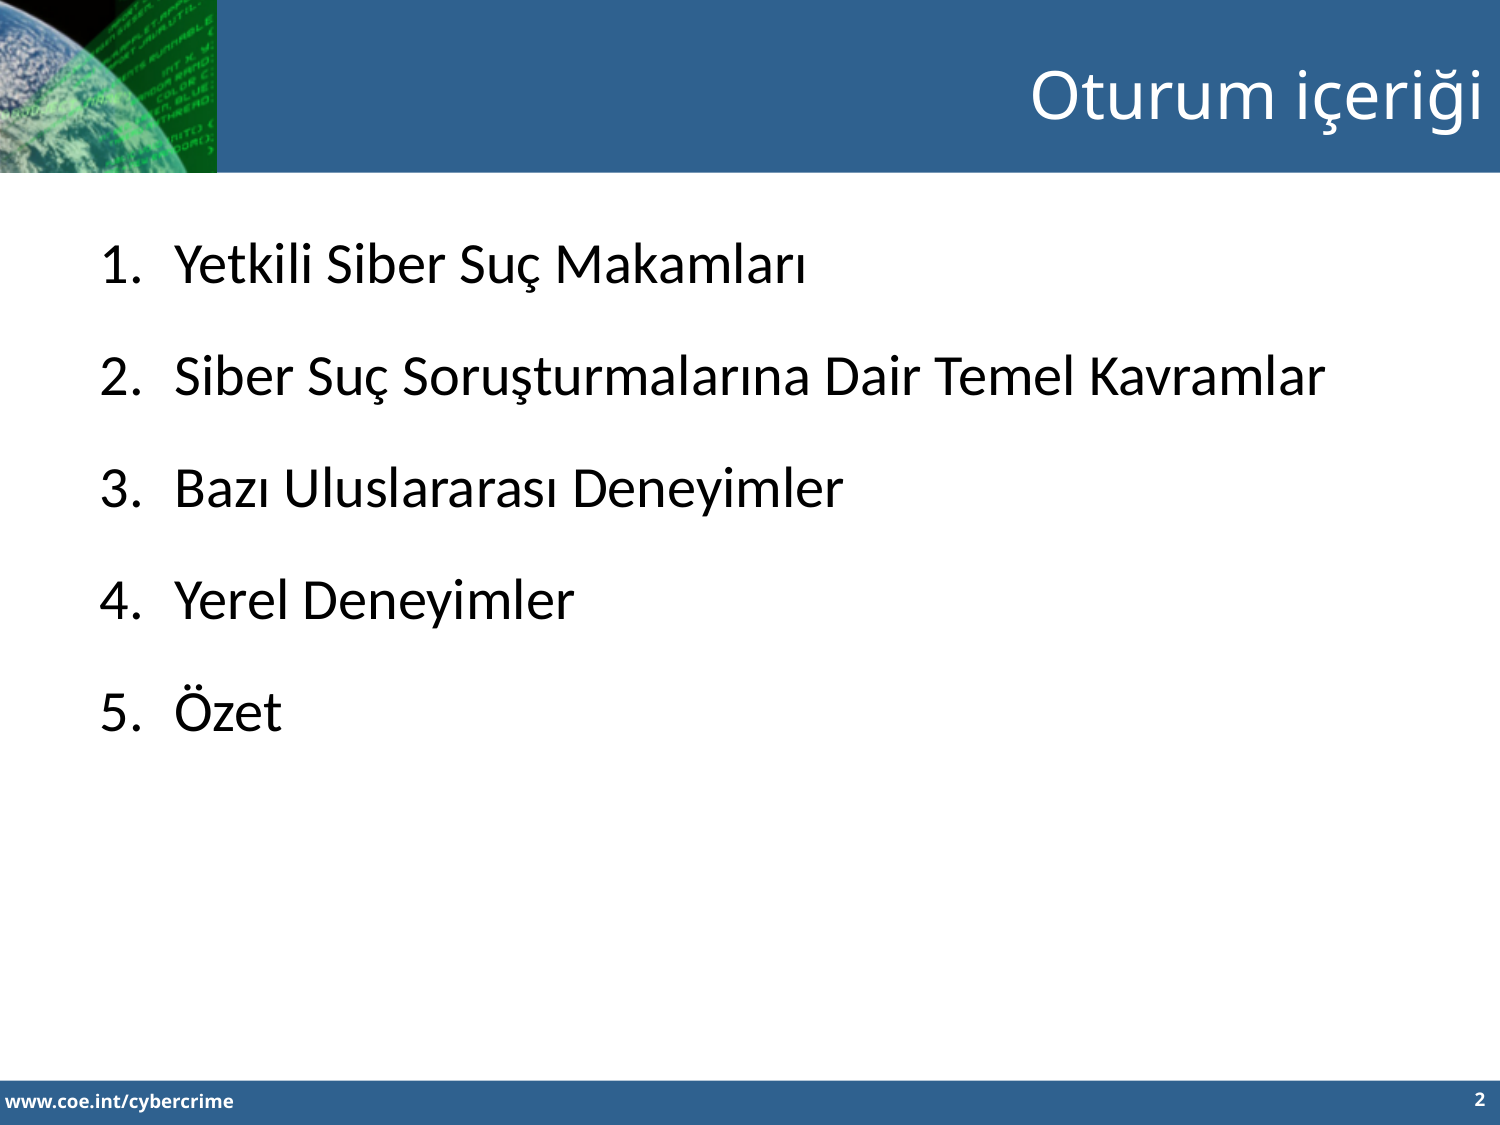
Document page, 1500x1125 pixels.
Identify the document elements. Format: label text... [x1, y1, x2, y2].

text_box [729, 171, 1480, 267]
text_box Yetkili Siber Suç Makamları Siber Suç Soruşturmalarına Dair Temel Kavramlar Bazı Uluslararası Deneyimler Yerel Deneyimler Özet [85, 231, 1458, 751]
text_box Oturum içeriği [230, 16, 1500, 170]
slide_number 2 [1162, 1080, 1500, 1125]
picture [0, 1, 217, 173]
